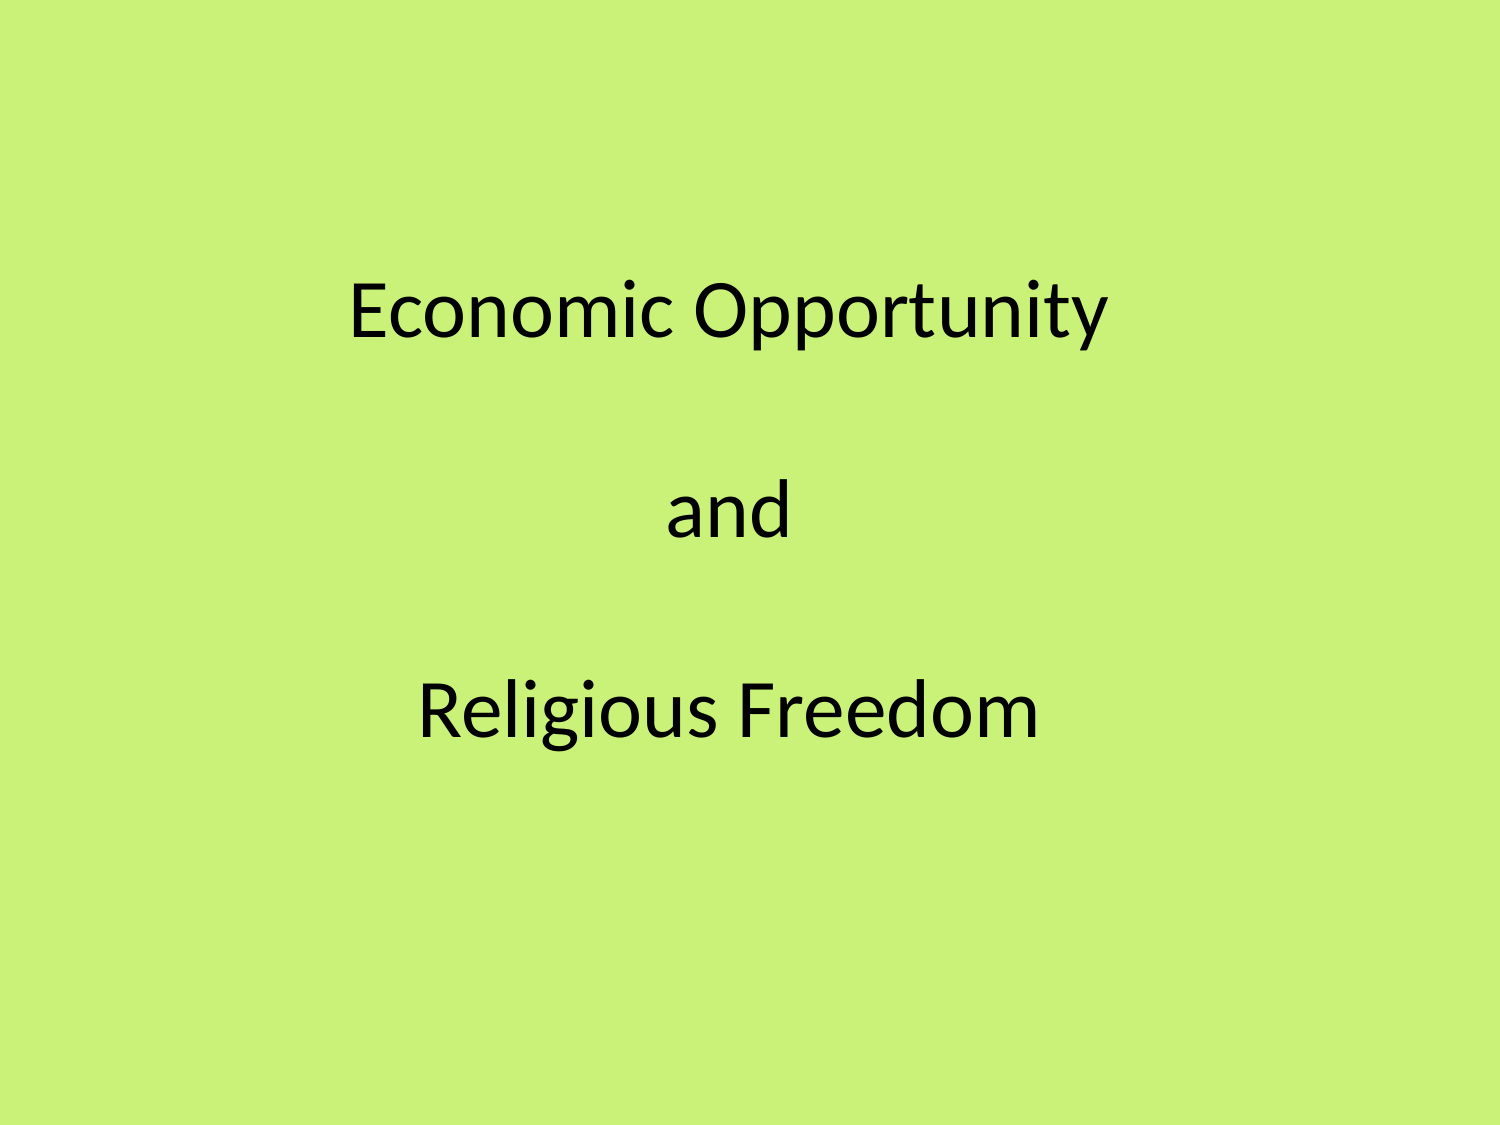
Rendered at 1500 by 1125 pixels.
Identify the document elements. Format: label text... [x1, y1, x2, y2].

text_box Economic Opportunity and Religious Freedom [110, 246, 1348, 762]
